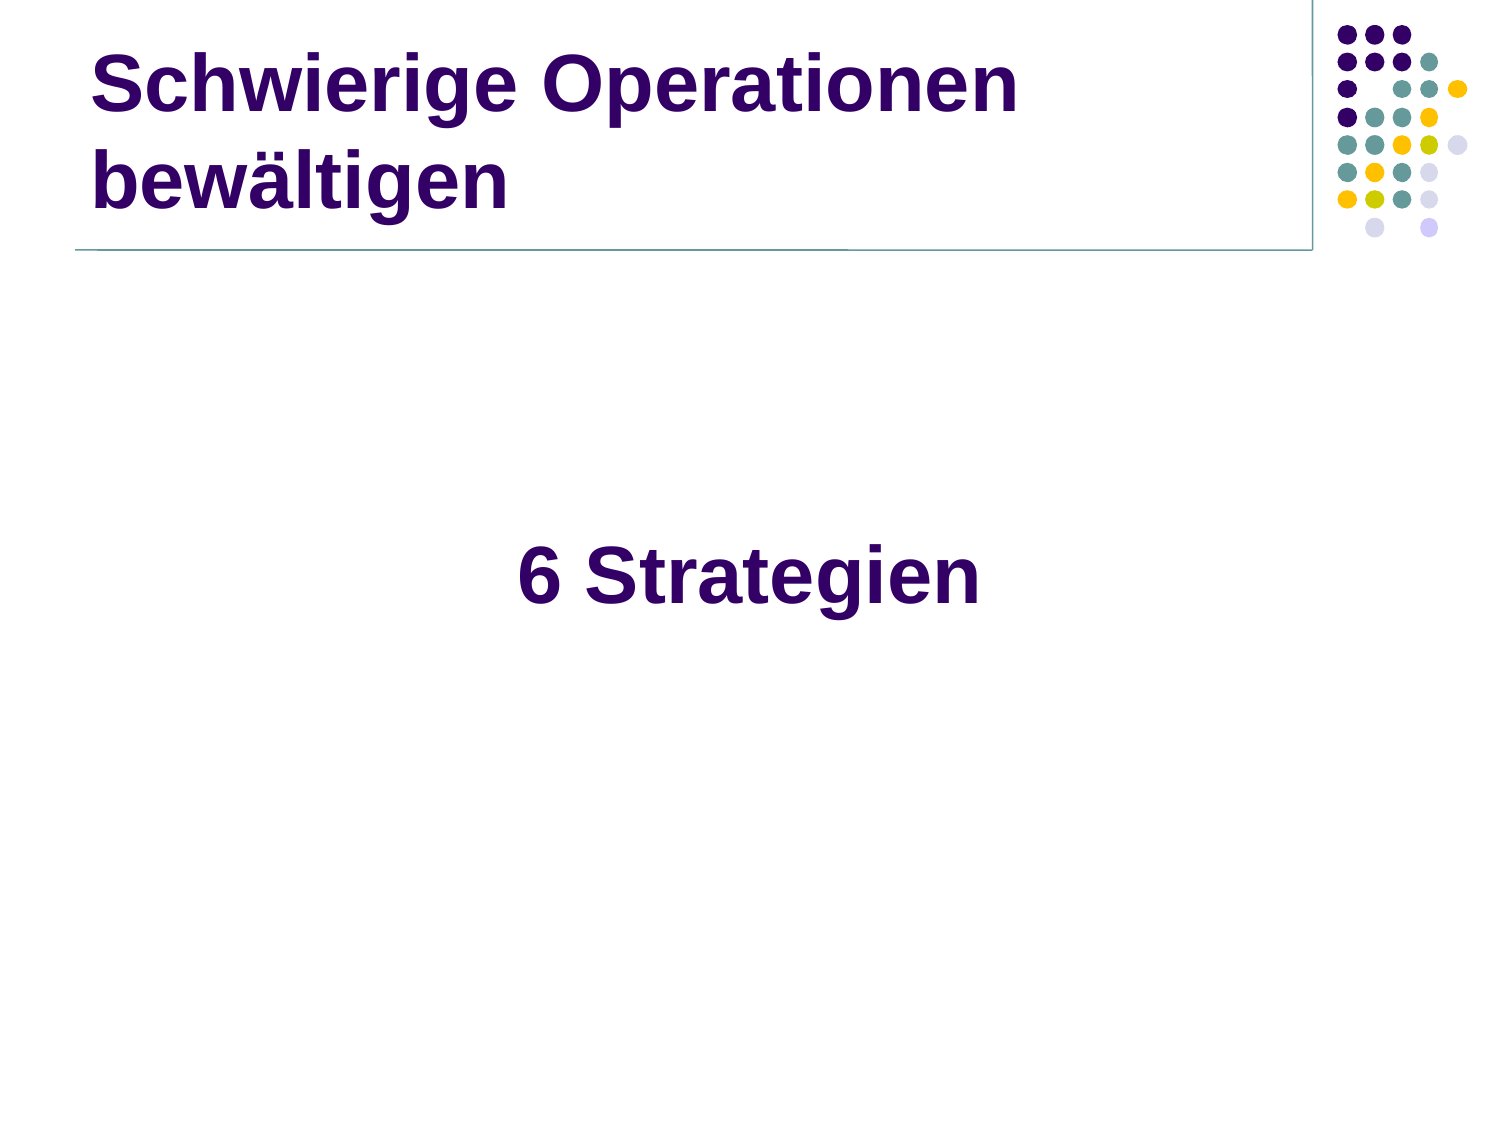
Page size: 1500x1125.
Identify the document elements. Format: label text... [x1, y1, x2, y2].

list 6 Strategien [75, 282, 1425, 1006]
title Schwierige Operationen bewältigen [75, 20, 1313, 233]
